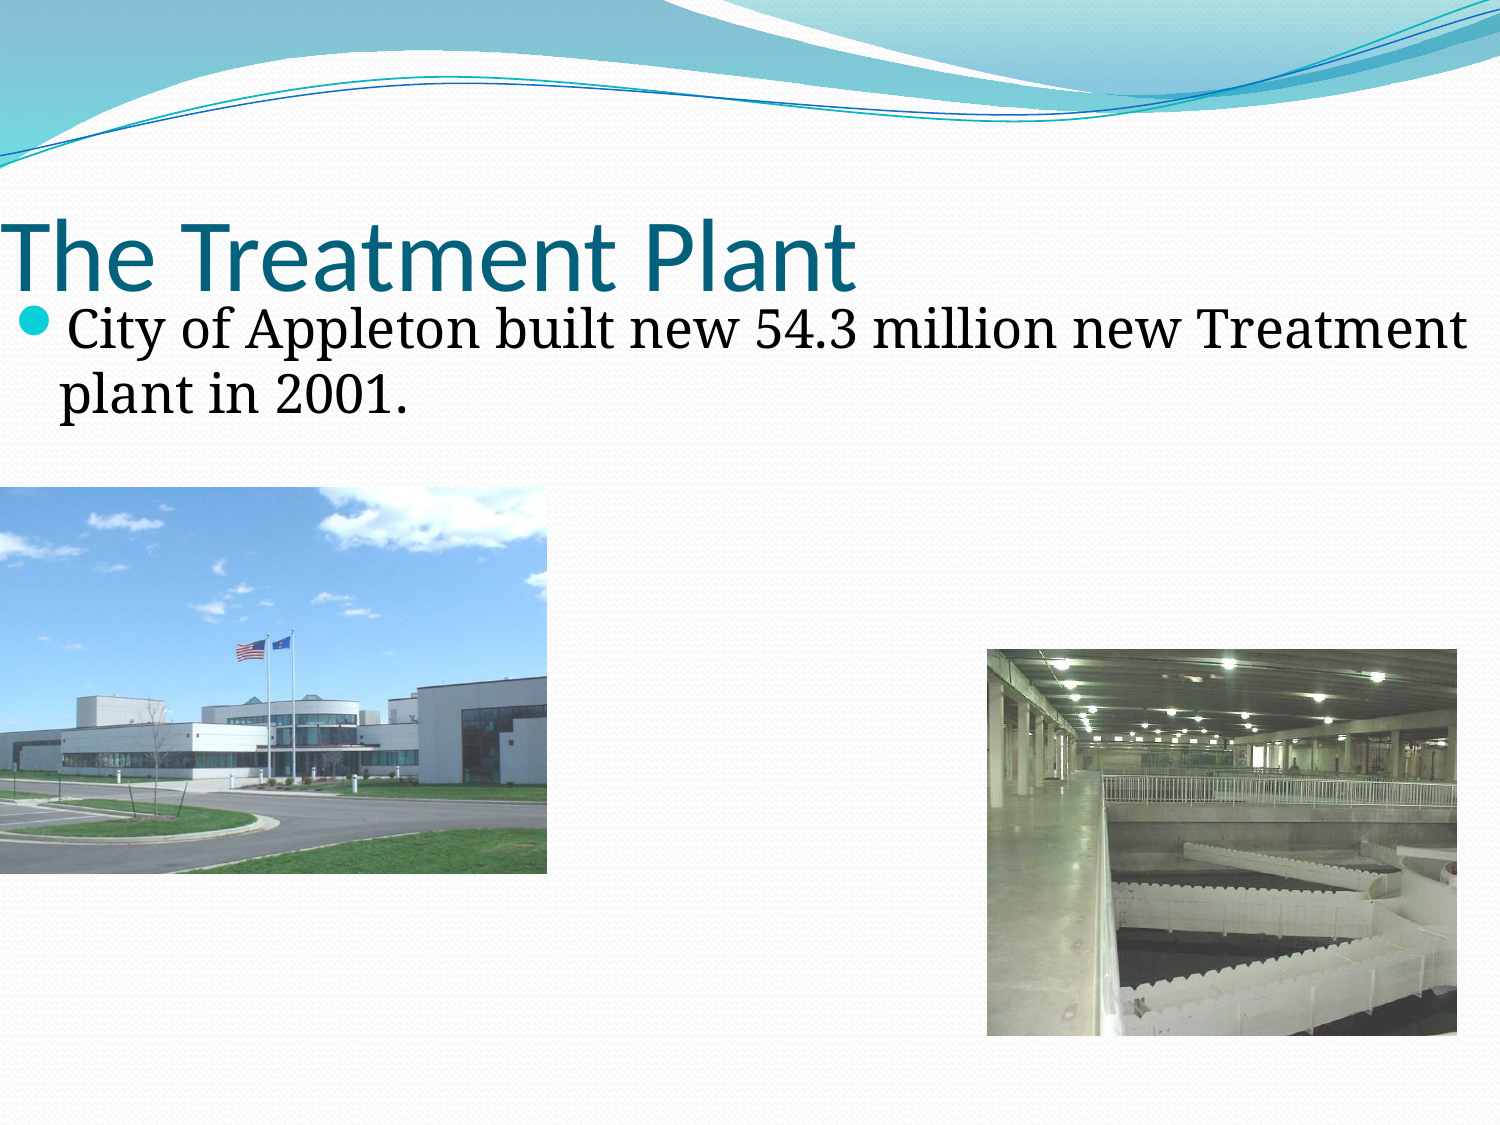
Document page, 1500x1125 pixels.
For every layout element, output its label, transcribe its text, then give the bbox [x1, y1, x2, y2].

picture [0, 487, 547, 874]
title The Treatment Plant [0, 125, 1500, 287]
picture [987, 649, 1457, 1037]
list City of Appleton built new 54.3 million new Treatment plant in 2001. [0, 287, 1500, 1125]
